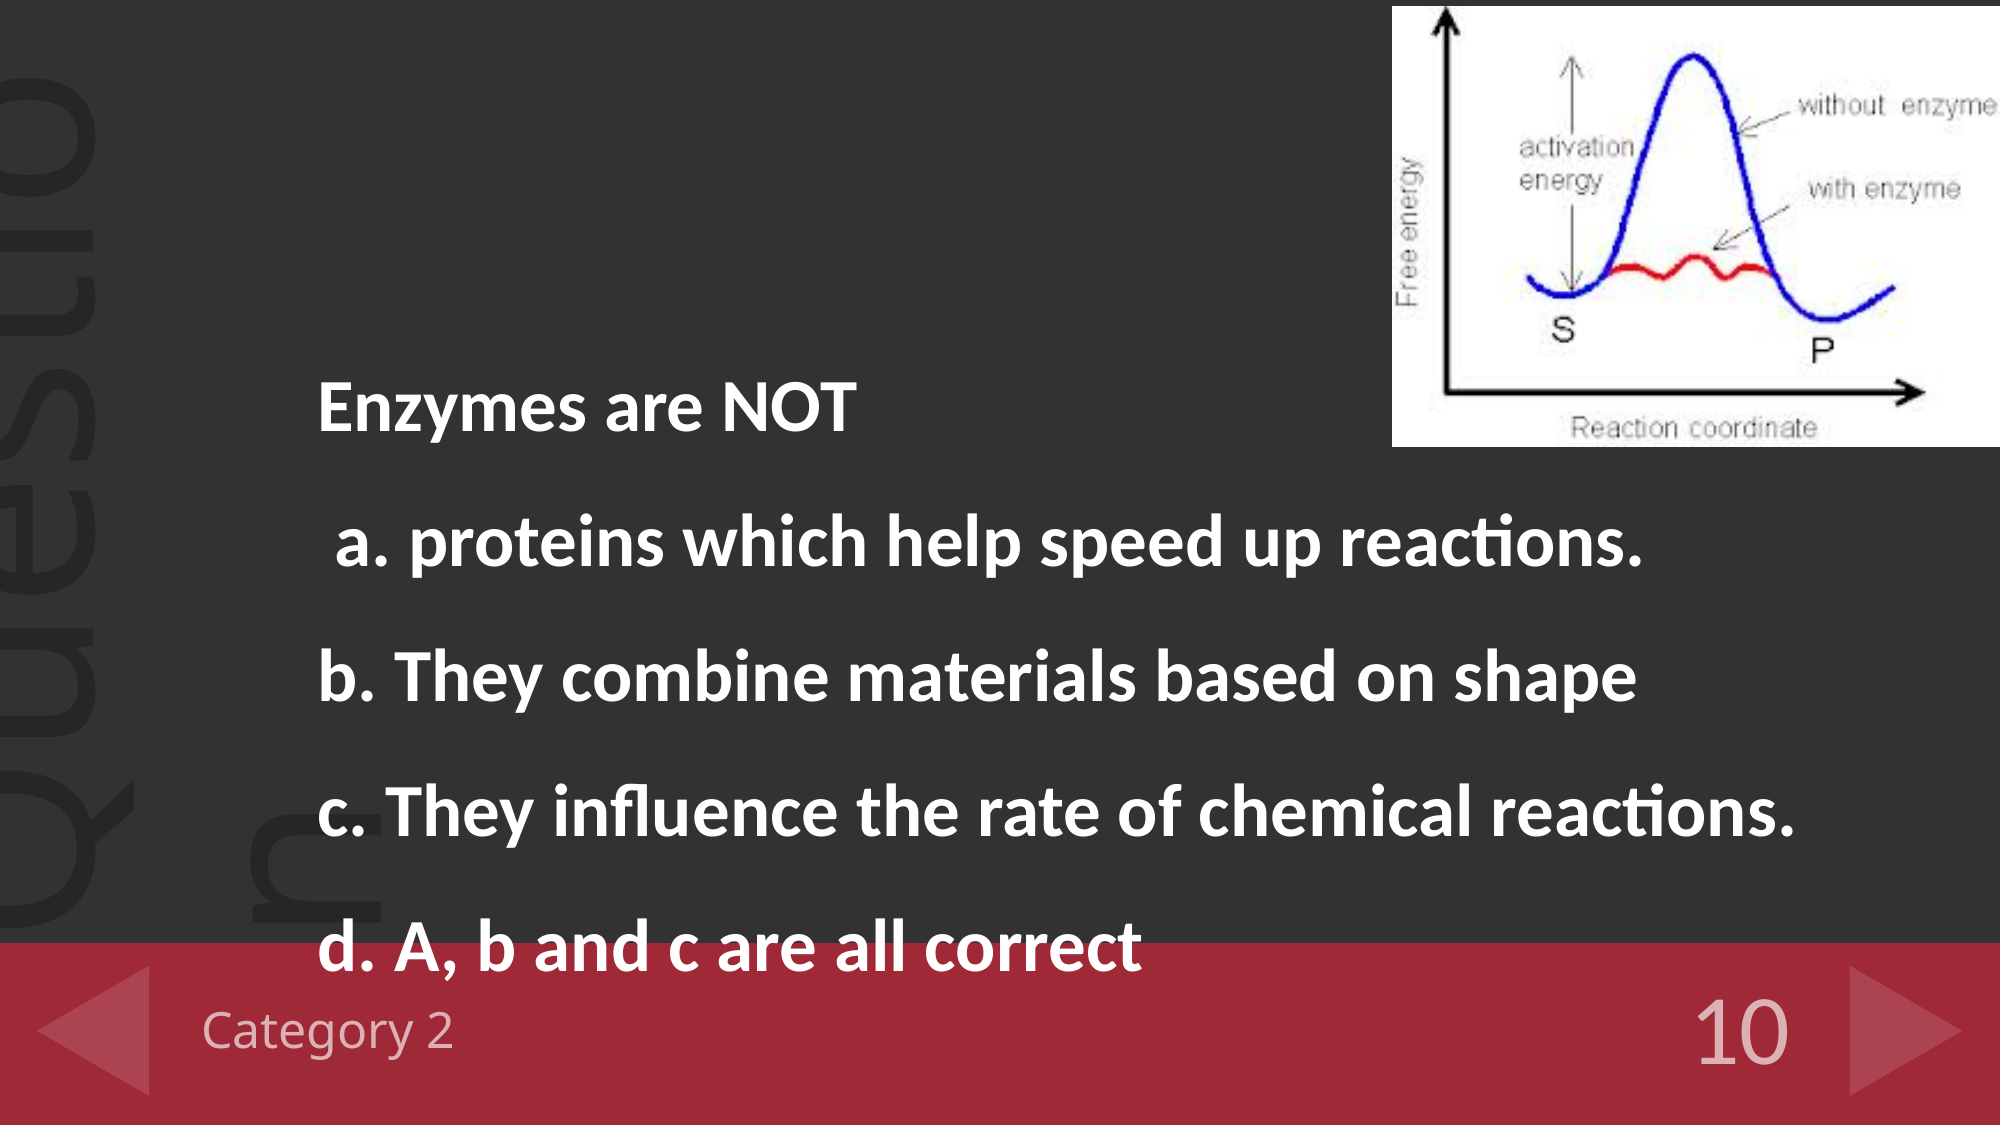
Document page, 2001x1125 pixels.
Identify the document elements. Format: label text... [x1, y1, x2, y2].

title Category 2 [185, 967, 1494, 1097]
list Enzymes are NOT a. proteins which help speed up reactions. b. They combine materials based on shape c. They influence the rate of chemical reactions. d. A, b and c are all correct [302, 484, 1954, 813]
list 10 [1494, 967, 1806, 1097]
picture [1392, 6, 2000, 447]
